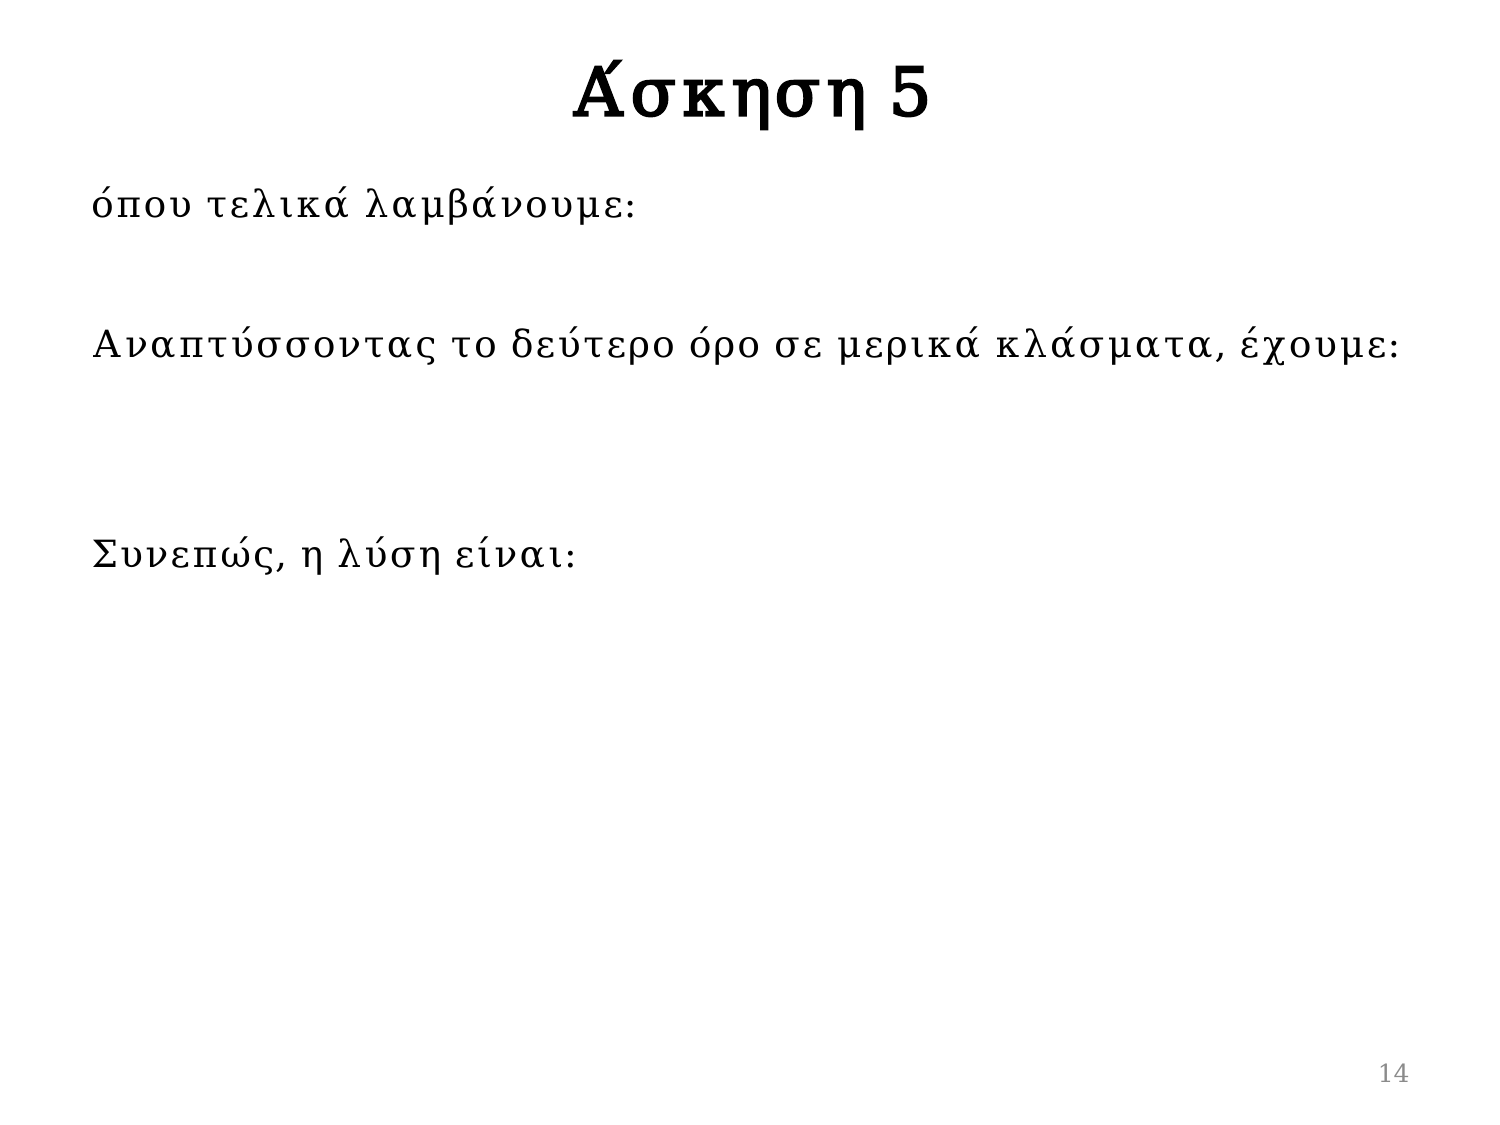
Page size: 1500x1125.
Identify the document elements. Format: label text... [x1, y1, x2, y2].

slide_number 14 [1222, 1042, 1425, 1103]
title Άσκηση 5 [75, 19, 1425, 159]
